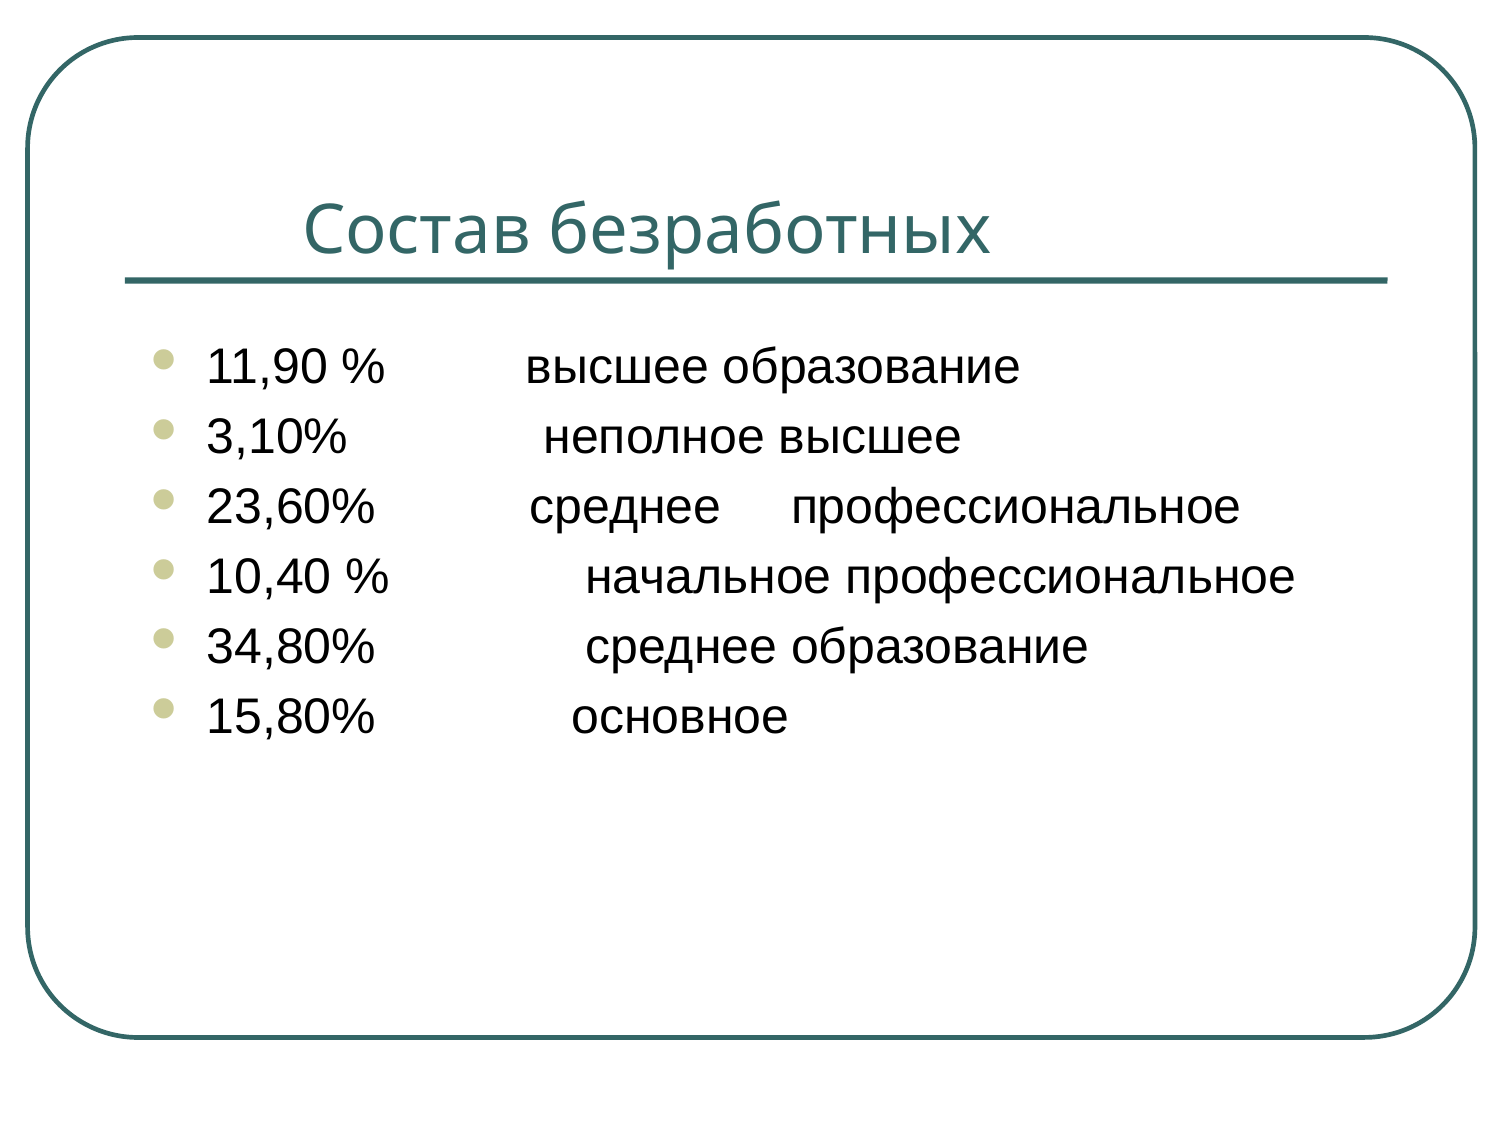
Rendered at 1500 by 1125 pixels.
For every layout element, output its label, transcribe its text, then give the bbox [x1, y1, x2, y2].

list 11,90 % высшее образование 3,10% неполное высшее 23,60% среднее профессиональное 10,40 % начальное профессиональное 34,80% среднее образование 15,80% основное [135, 326, 1399, 989]
title Состав безработных [124, 87, 1388, 276]
